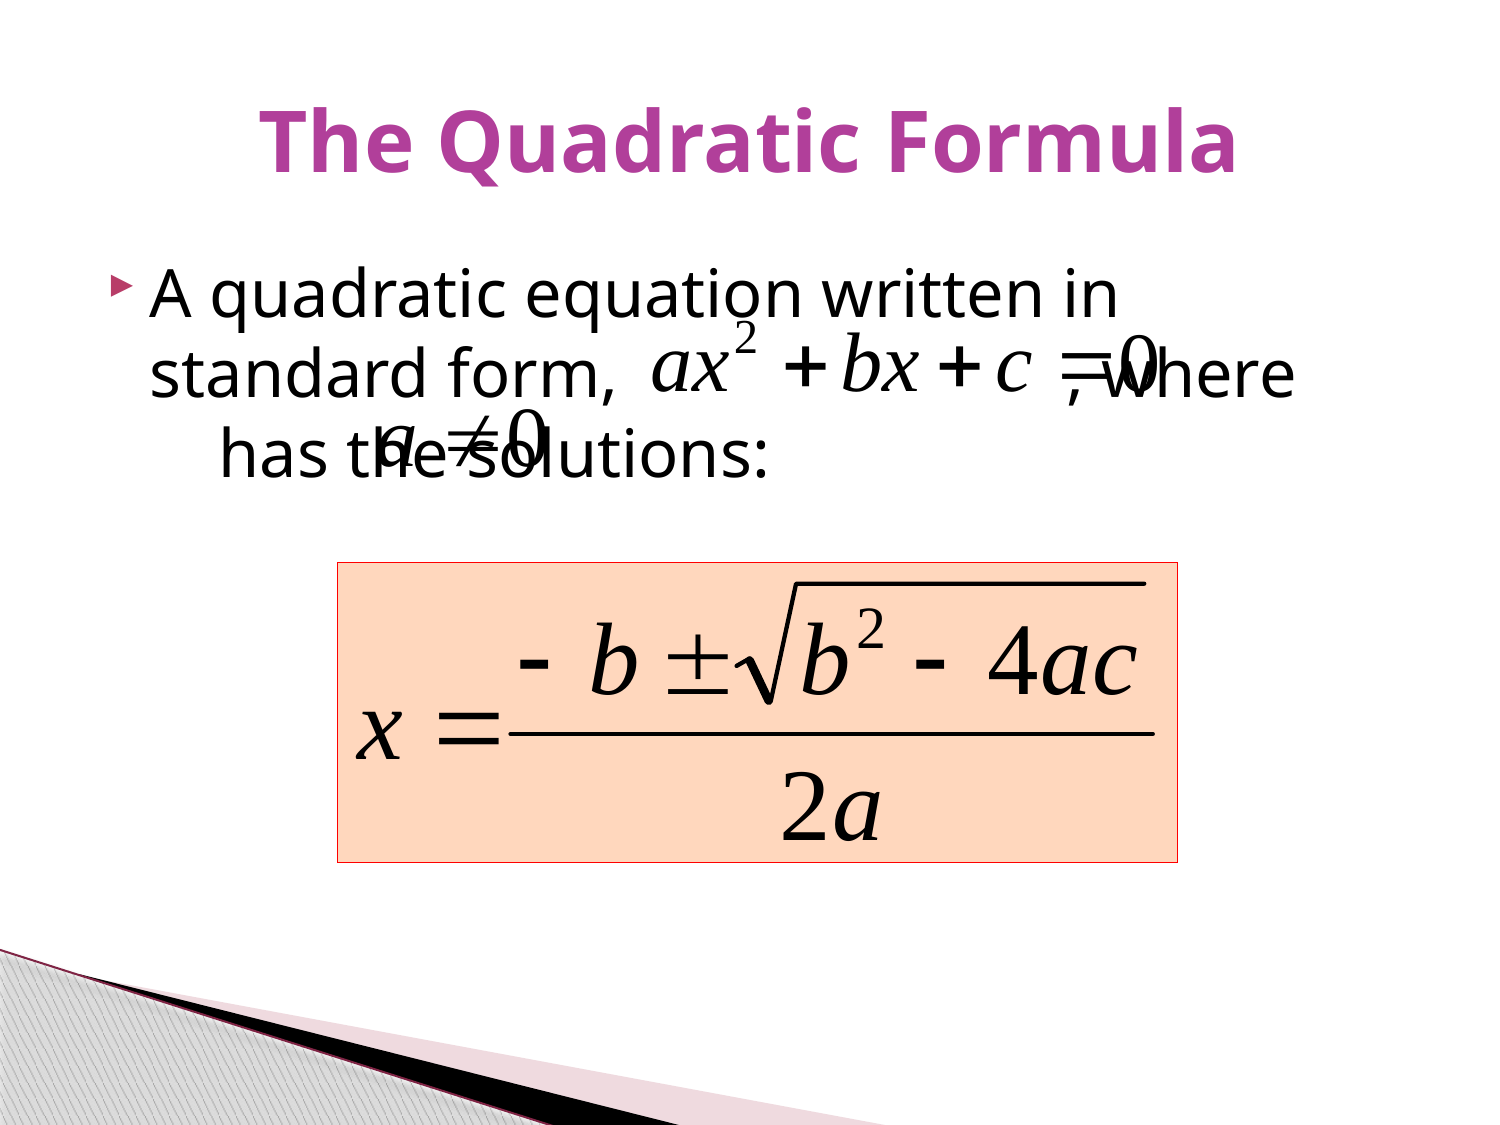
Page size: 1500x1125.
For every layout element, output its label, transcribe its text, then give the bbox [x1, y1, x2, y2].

title The Quadratic Formula [75, 45, 1425, 233]
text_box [637, 299, 1173, 413]
list A quadratic equation written in standard form, , where has the solutions: [75, 243, 1425, 986]
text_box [337, 562, 1178, 863]
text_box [362, 387, 563, 488]
